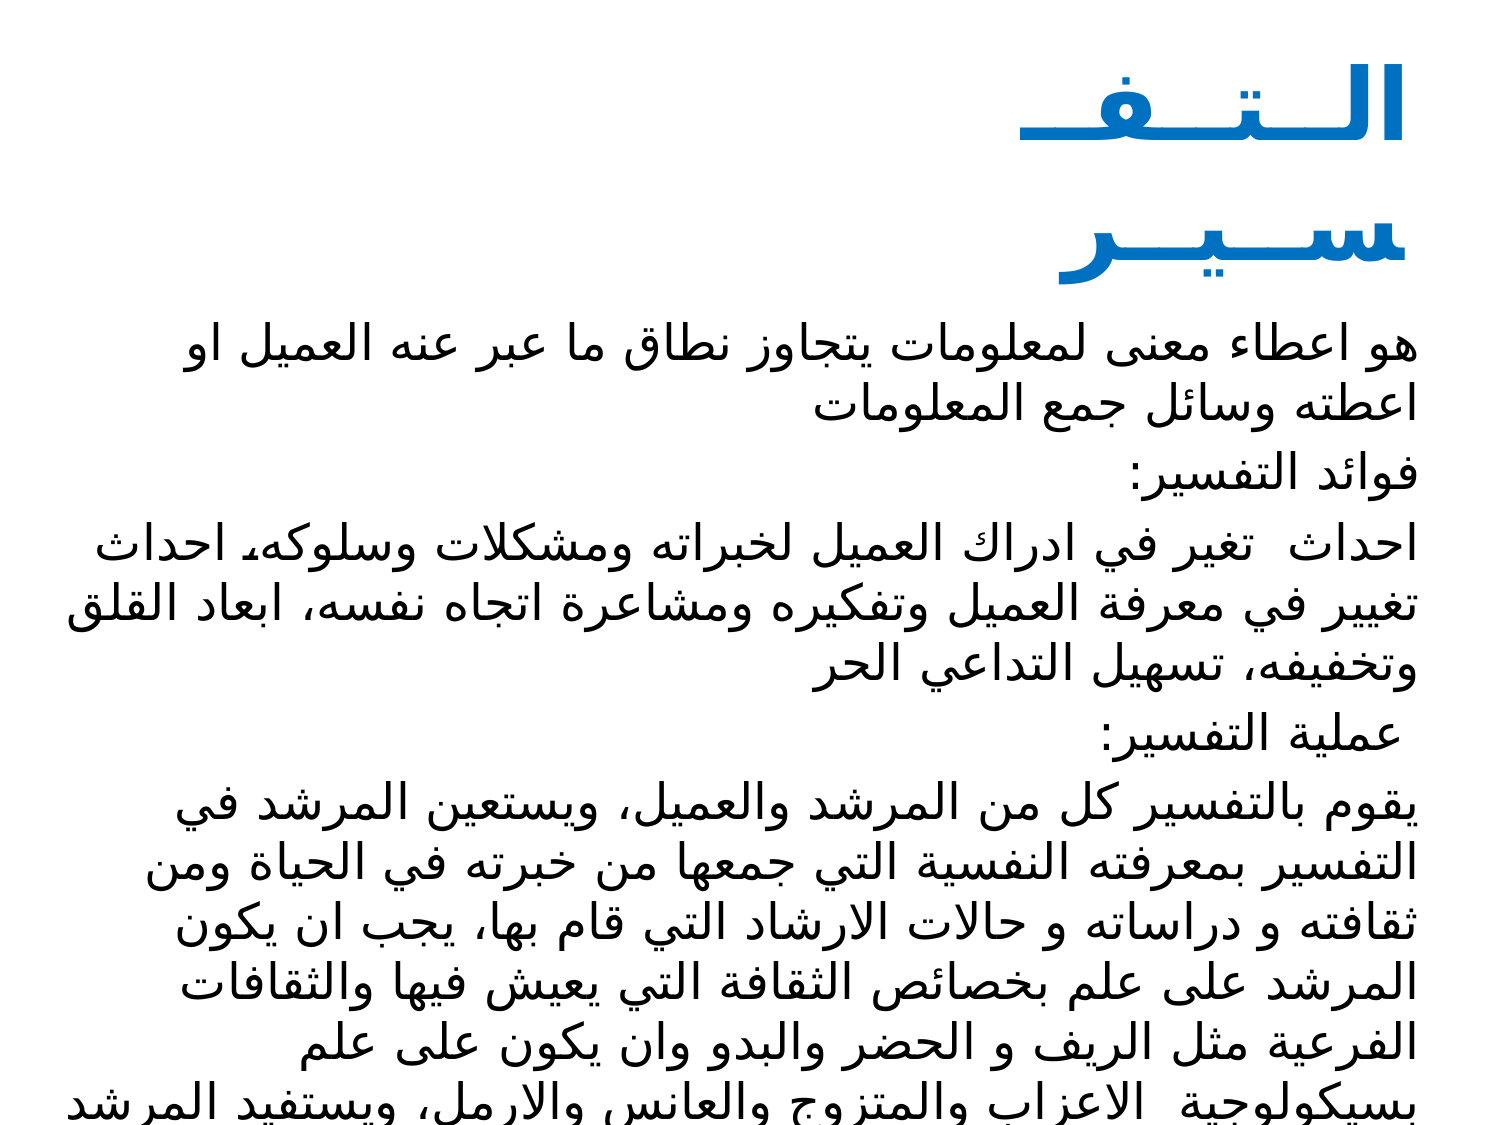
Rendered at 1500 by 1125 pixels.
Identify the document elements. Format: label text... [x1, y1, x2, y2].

text_box هو اعطاء معنى لمعلومات يتجاوز نطاق ما عبر عنه العميل او اعطته وسائل جمع المعلومات فوائد التفسير: احداث تغير في ادراك العميل لخبراته ومشكلات وسلوكه، احداث تغيير في معرفة العميل وتفكيره ومشاعرة اتجاه نفسه، ابعاد القلق وتخفيفه، تسهيل التداعي الحر عملية التفسير: يقوم بالتفسير كل من المرشد والعميل، ويستعين المرشد في التفسير بمعرفته النفسية التي جمعها من خبرته في الحياة ومن ثقافته و دراساته و حالات الارشاد التي قام بها، يجب ان يكون المرشد على علم بخصائص الثقافة التي يعيش فيها والثقافات الفرعية مثل الريف و الحضر والبدو وان يكون على علم بسيكولوجية الاعزاب والمتزوج والعانس والارمل، ويستفيد المرشد في التفسير بملاحظه سلوك العميل وتتبع فلتات لسانه . [41, 302, 1436, 1045]
text_box الــتــفــســيــر [984, 64, 1450, 258]
